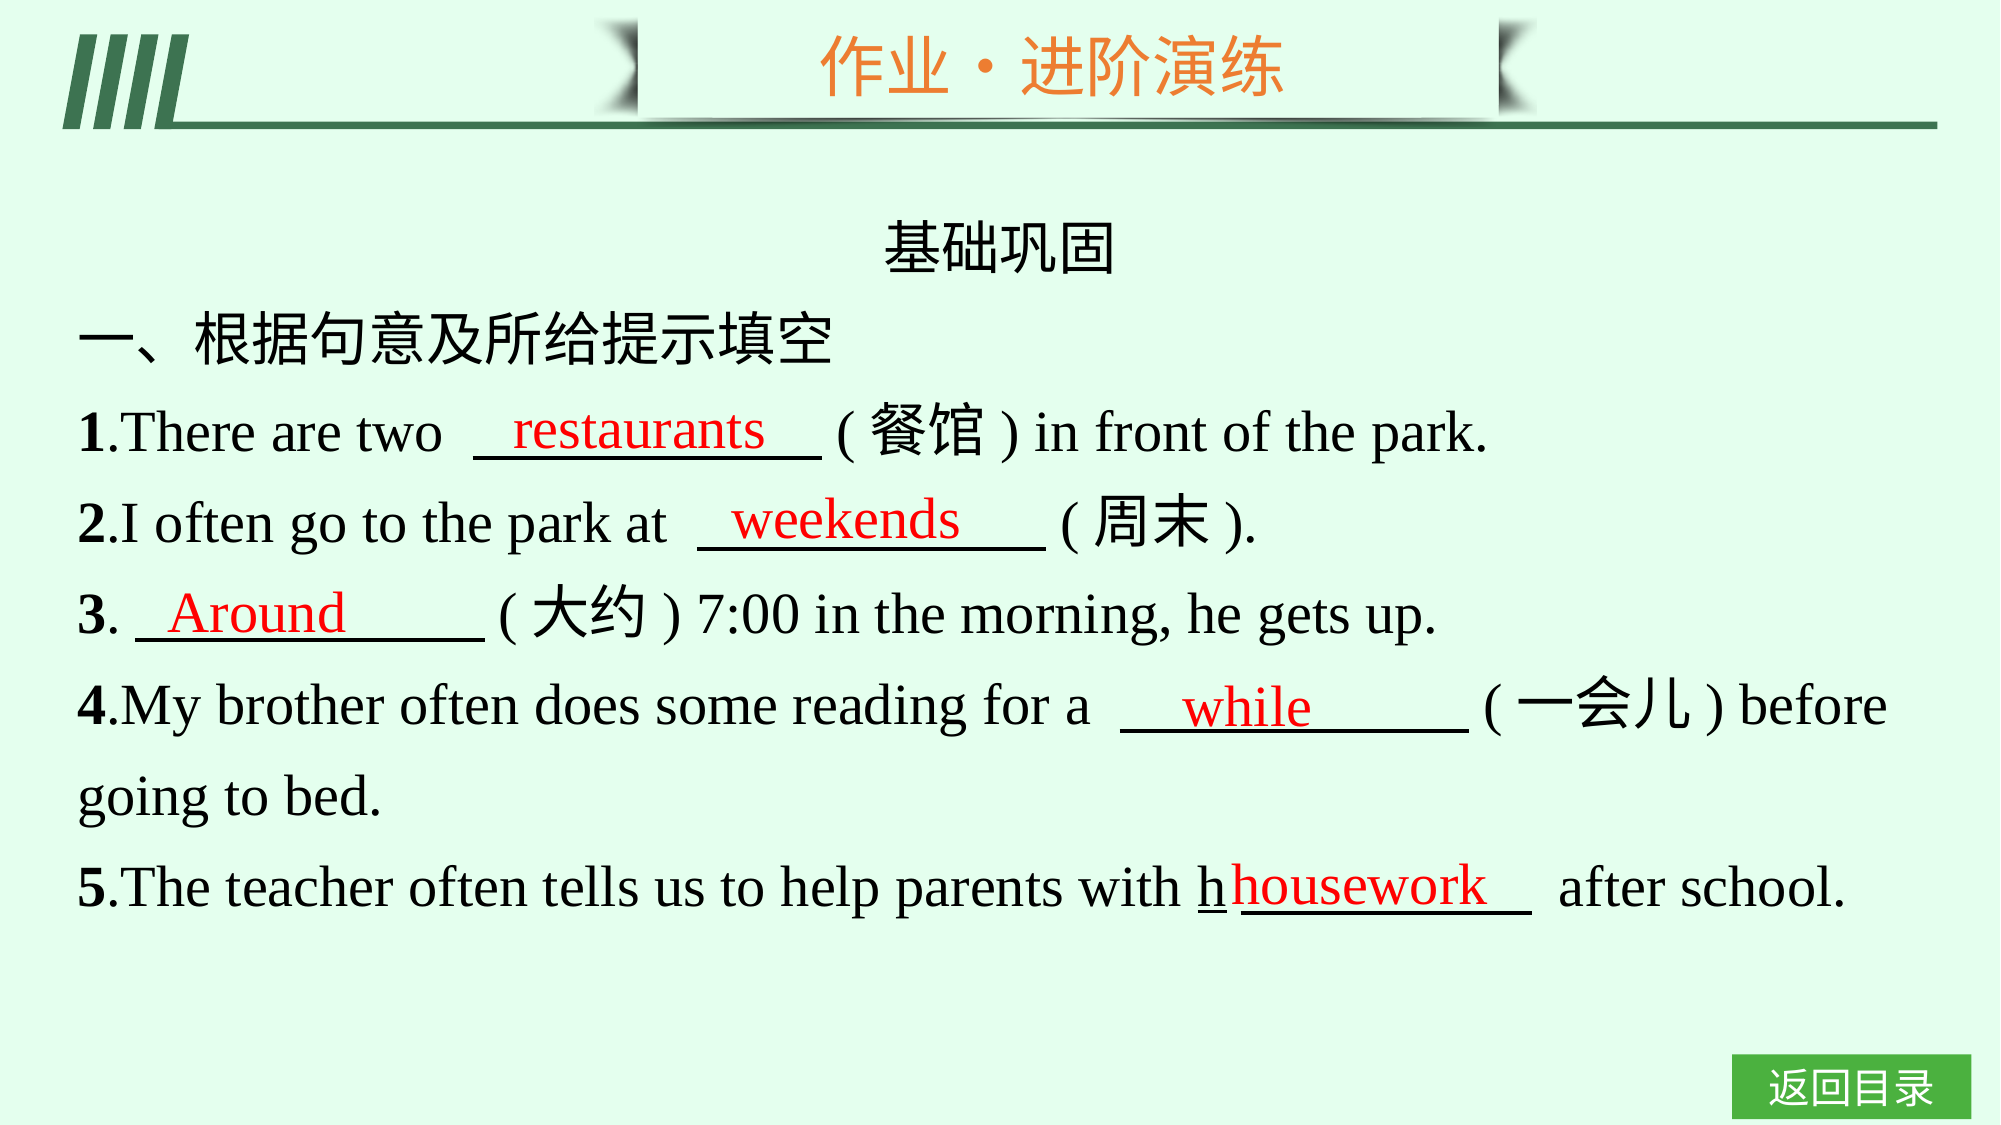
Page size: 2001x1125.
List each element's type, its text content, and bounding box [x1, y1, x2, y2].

text_box 基础巩固 一、根据句意及所给提示填空 1.There are two (餐馆) in front of the park. 2.I often go to the park at (周末). 3. (大约) 7:00 in the morning, he gets up. 4.My brother often does some reading for a (一会儿) before going to bed. 5.The teacher often tells us to help parents with h after school. [62, 183, 1938, 926]
text_box weekends [716, 459, 976, 559]
text_box restaurants [498, 368, 782, 468]
text_box housework [1216, 825, 1503, 924]
text_box while [1167, 646, 1328, 746]
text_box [62, 34, 1938, 130]
text_box Around [153, 553, 434, 652]
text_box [594, 16, 1537, 127]
